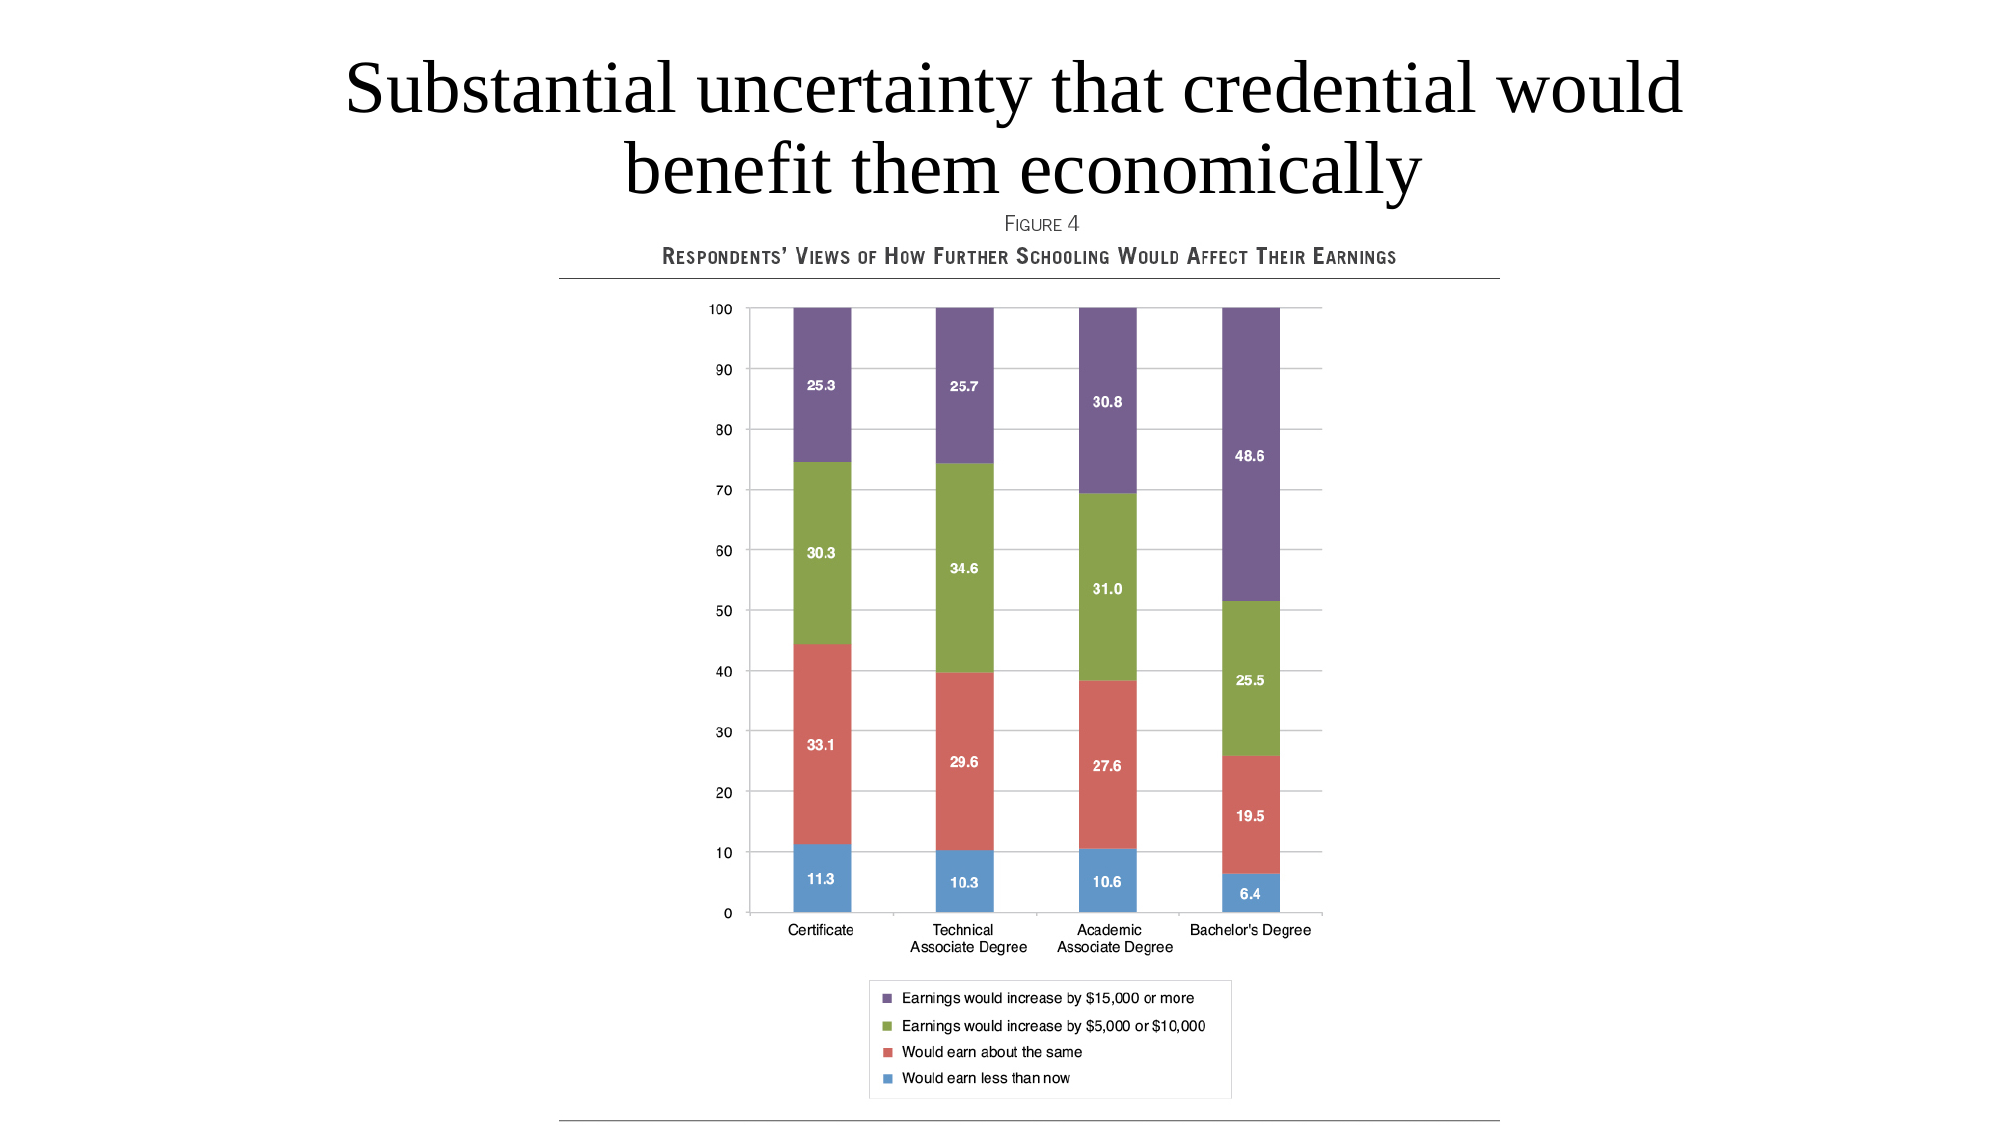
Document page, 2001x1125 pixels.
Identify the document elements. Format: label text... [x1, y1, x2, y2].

picture [556, 201, 1501, 1125]
title Substantial uncertainty that credential would benefit them economically [137, 19, 1912, 238]
